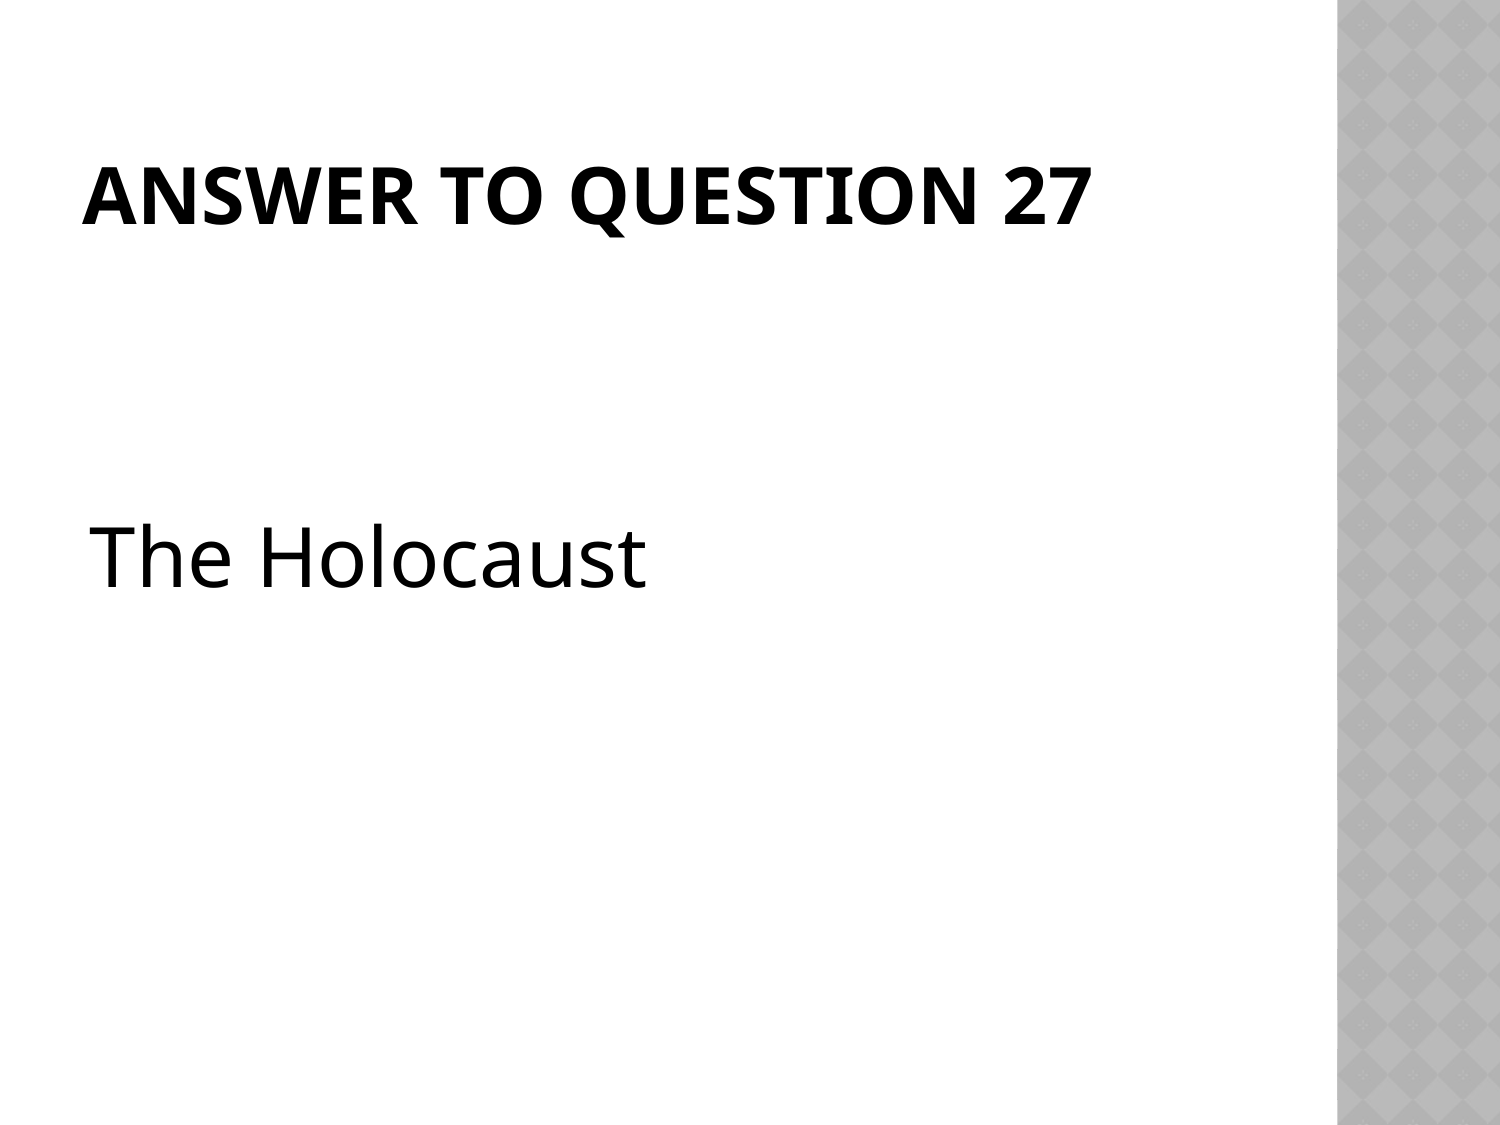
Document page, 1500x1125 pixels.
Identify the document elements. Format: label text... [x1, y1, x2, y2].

list The Holocaust [75, 264, 1263, 1059]
title Answer to question 27 [75, 52, 1263, 240]
